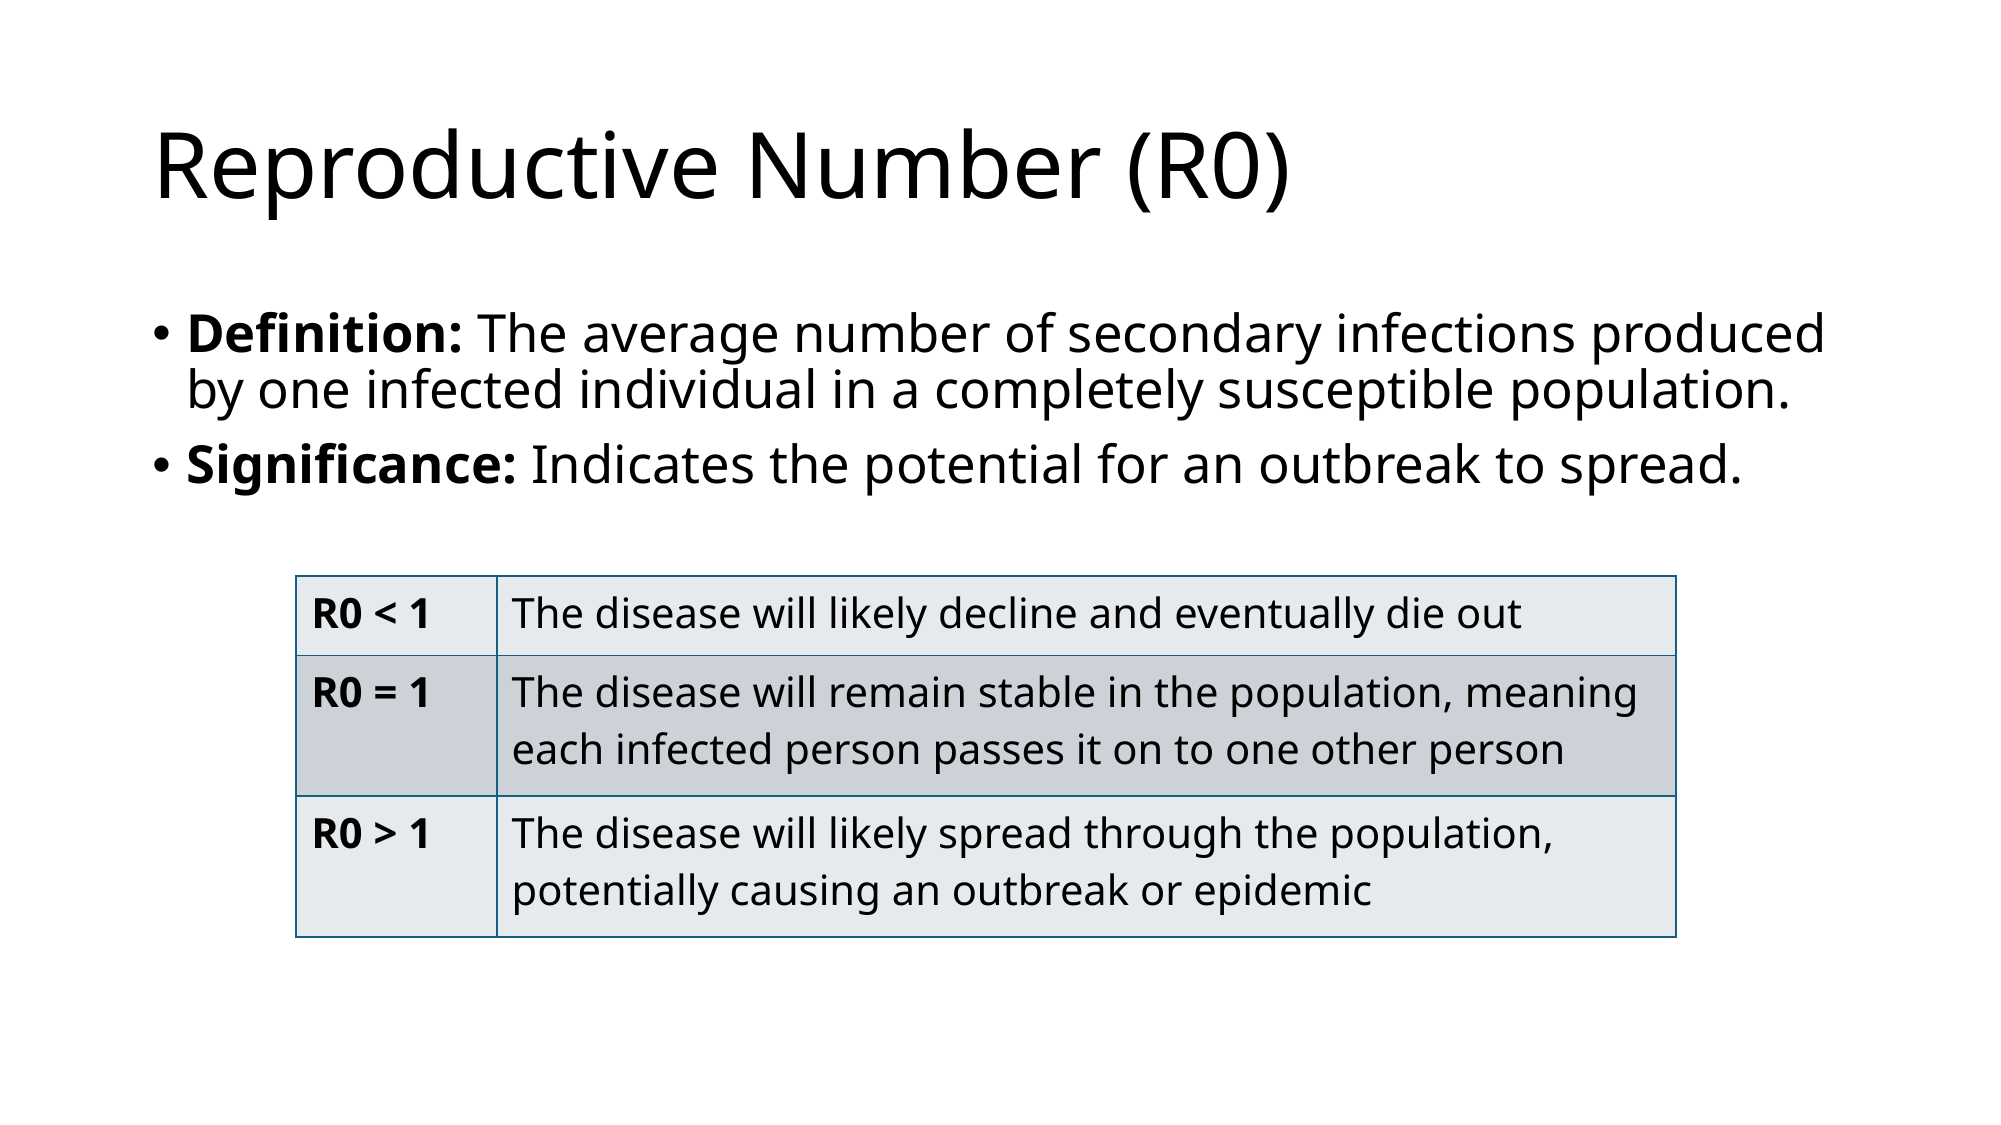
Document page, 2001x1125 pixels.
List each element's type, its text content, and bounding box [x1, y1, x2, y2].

table_cell R0 = 1 [297, 656, 496, 795]
table_header The disease will likely decline and eventually die out [498, 577, 1675, 655]
table_header R0 < 1 [297, 577, 496, 655]
title Reproductive Number (R0) [137, 59, 1863, 278]
table_cell The disease will likely spread through the population, potentially causing an outbreak or epidemic [498, 797, 1675, 936]
list Definition: The average number of secondary infections produced by one infected individual in a completely susceptible population. Significance: Indicates the potential for an outbreak to spread. [137, 299, 1863, 550]
table_cell The disease will remain stable in the population, meaning each infected person passes it on to one other person [498, 656, 1675, 795]
table_cell R0 > 1 [297, 797, 496, 936]
